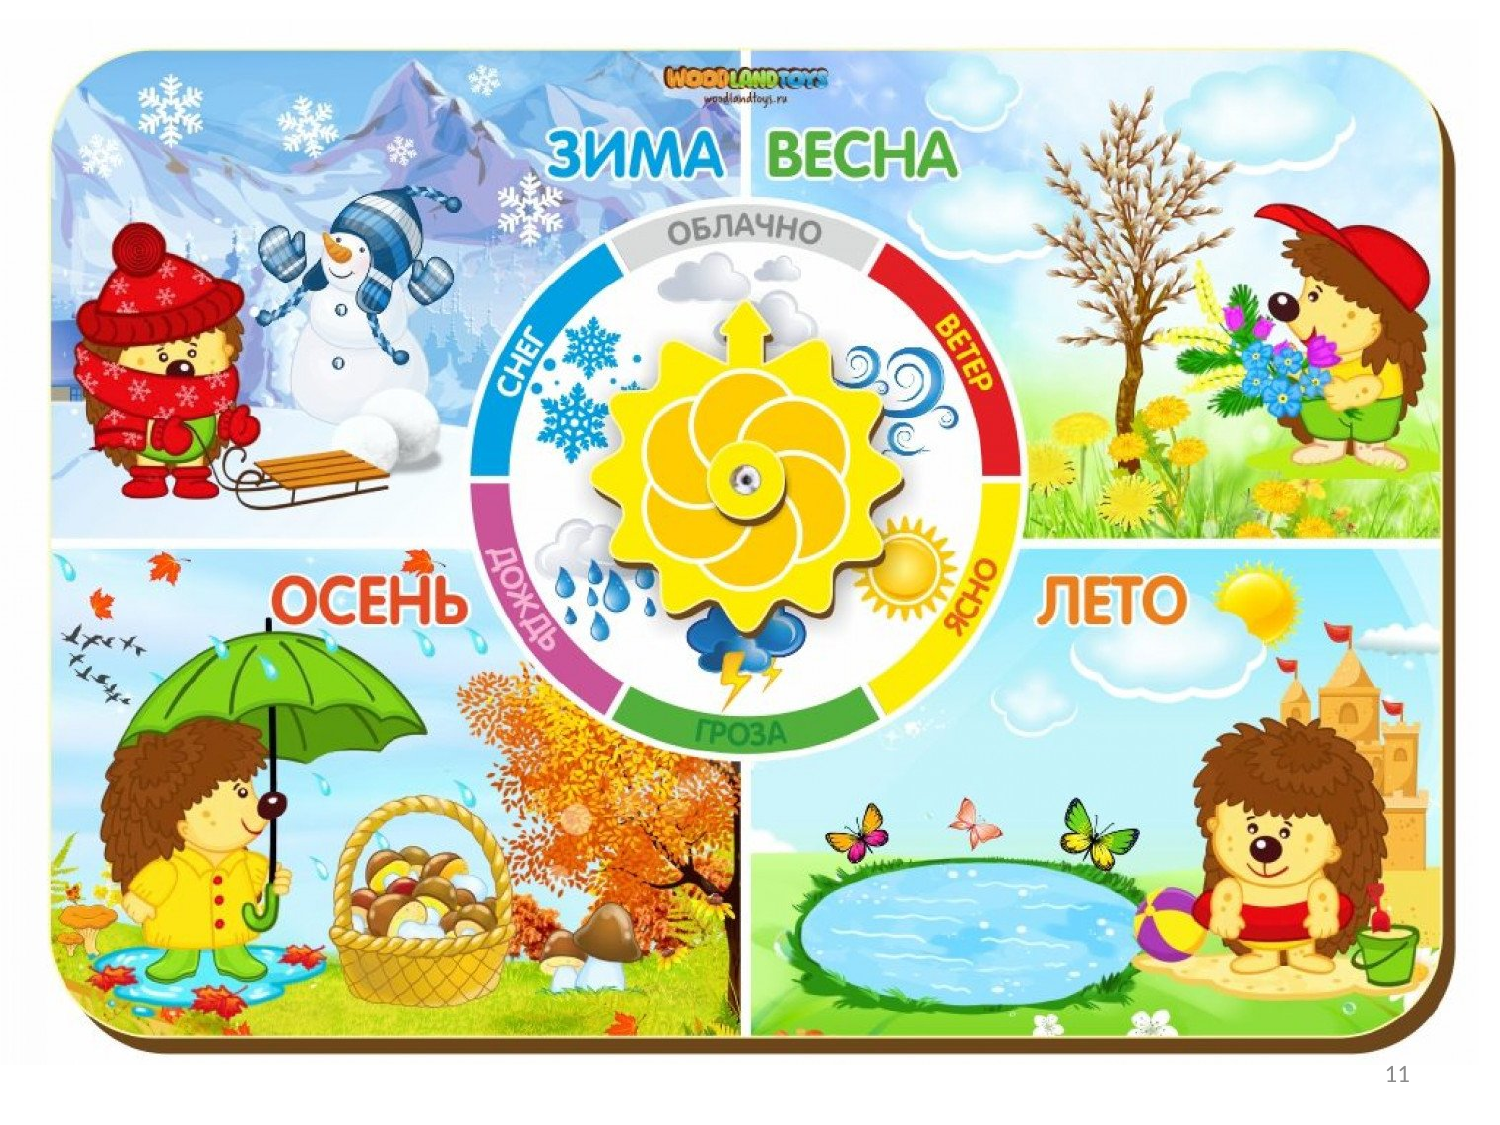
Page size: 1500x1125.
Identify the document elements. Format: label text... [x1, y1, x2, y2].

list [0, 18, 1479, 1065]
slide_number 11 [1074, 1073, 1425, 1103]
